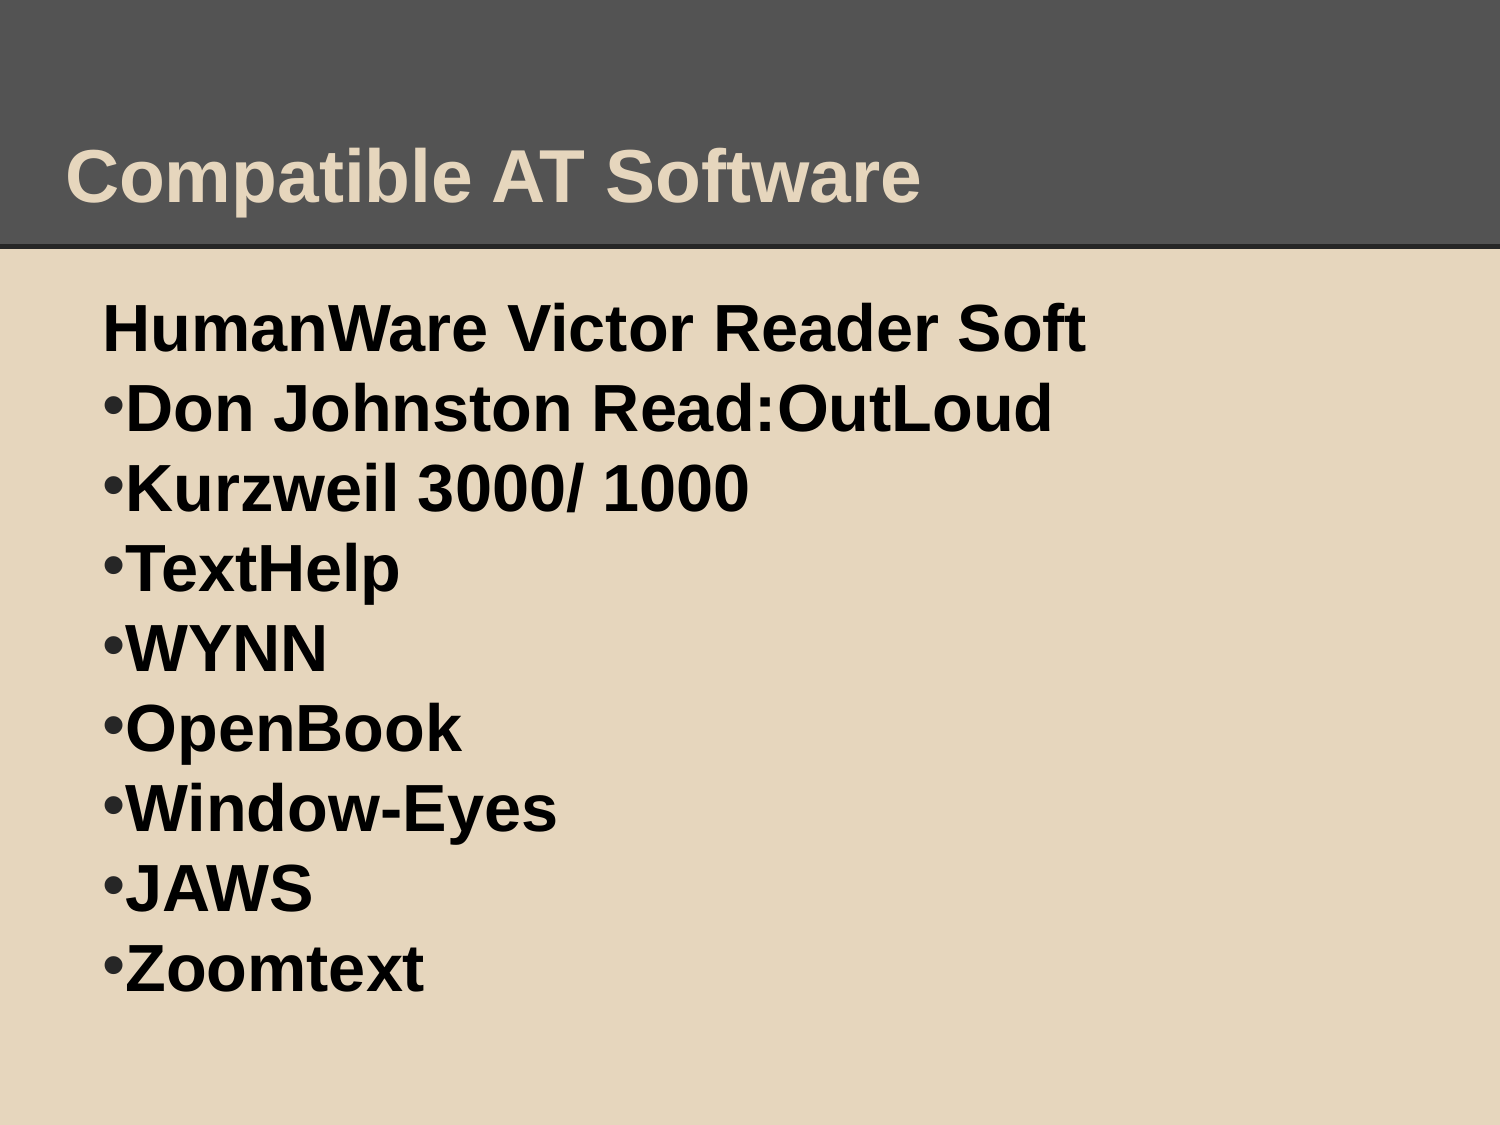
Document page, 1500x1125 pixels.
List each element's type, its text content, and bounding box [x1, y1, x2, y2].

text_box HumanWare Victor Reader Soft Don Johnston Read:OutLoud Kurzweil 3000/ 1000 TextHelp WYNN OpenBook Window-Eyes JAWS Zoomtext [87, 232, 1400, 1013]
title Compatible AT Software [12, 14, 1363, 233]
